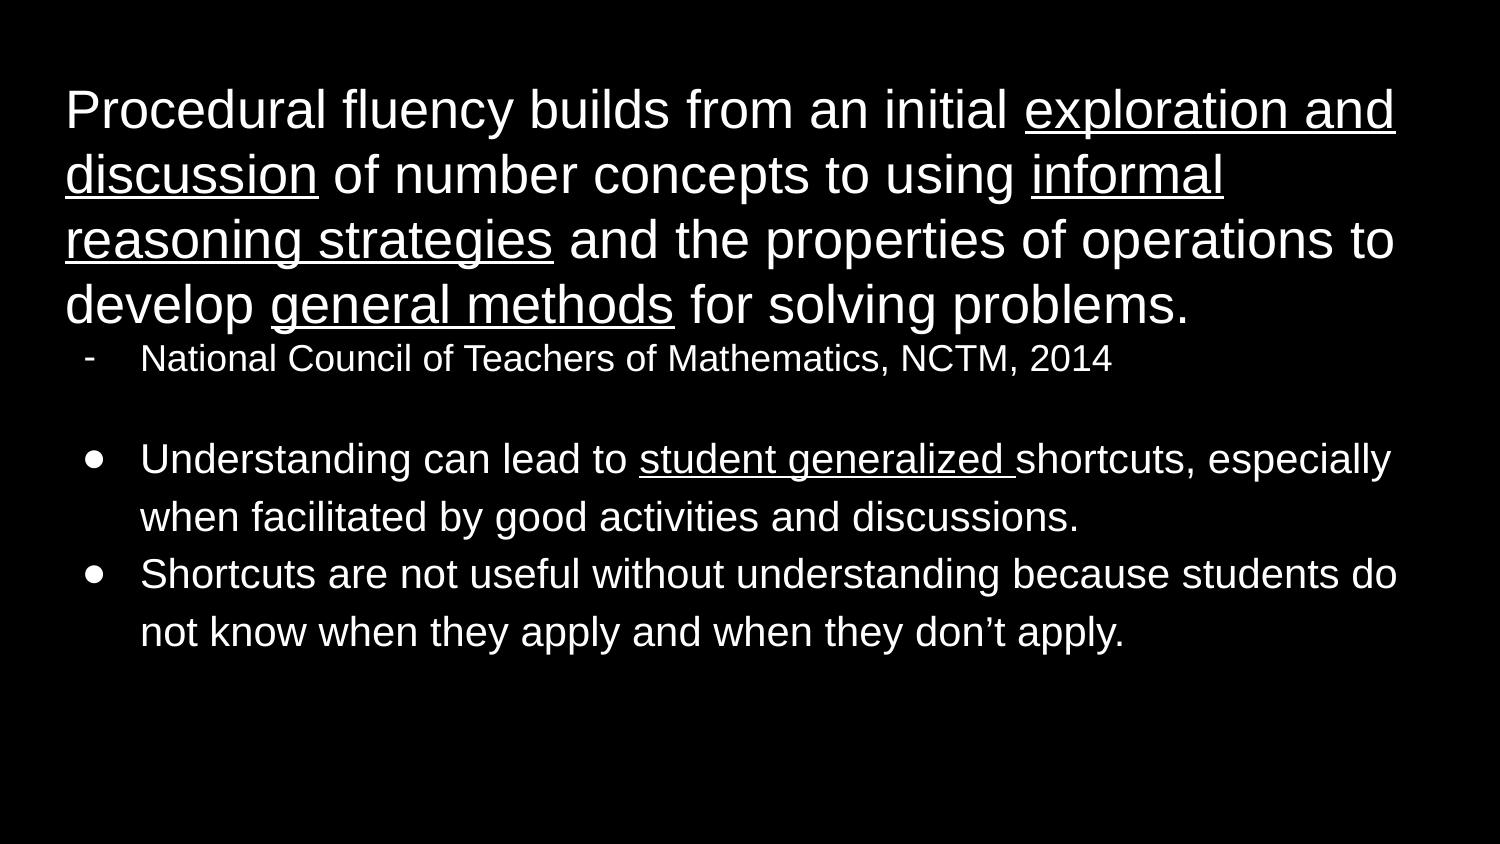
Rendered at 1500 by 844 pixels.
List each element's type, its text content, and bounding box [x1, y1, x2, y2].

list Procedural fluency builds from an initial exploration and discussion of number concepts to using informal reasoning strategies and the properties of operations to develop general methods for solving problems. National Council of Teachers of Mathematics, NCTM, 2014 Understanding can lead to student generalized shortcuts, especially when facilitated by good activities and discussions. Shortcuts are not useful without understanding because students do not know when they apply and when they don’t apply. [50, 59, 1478, 809]
